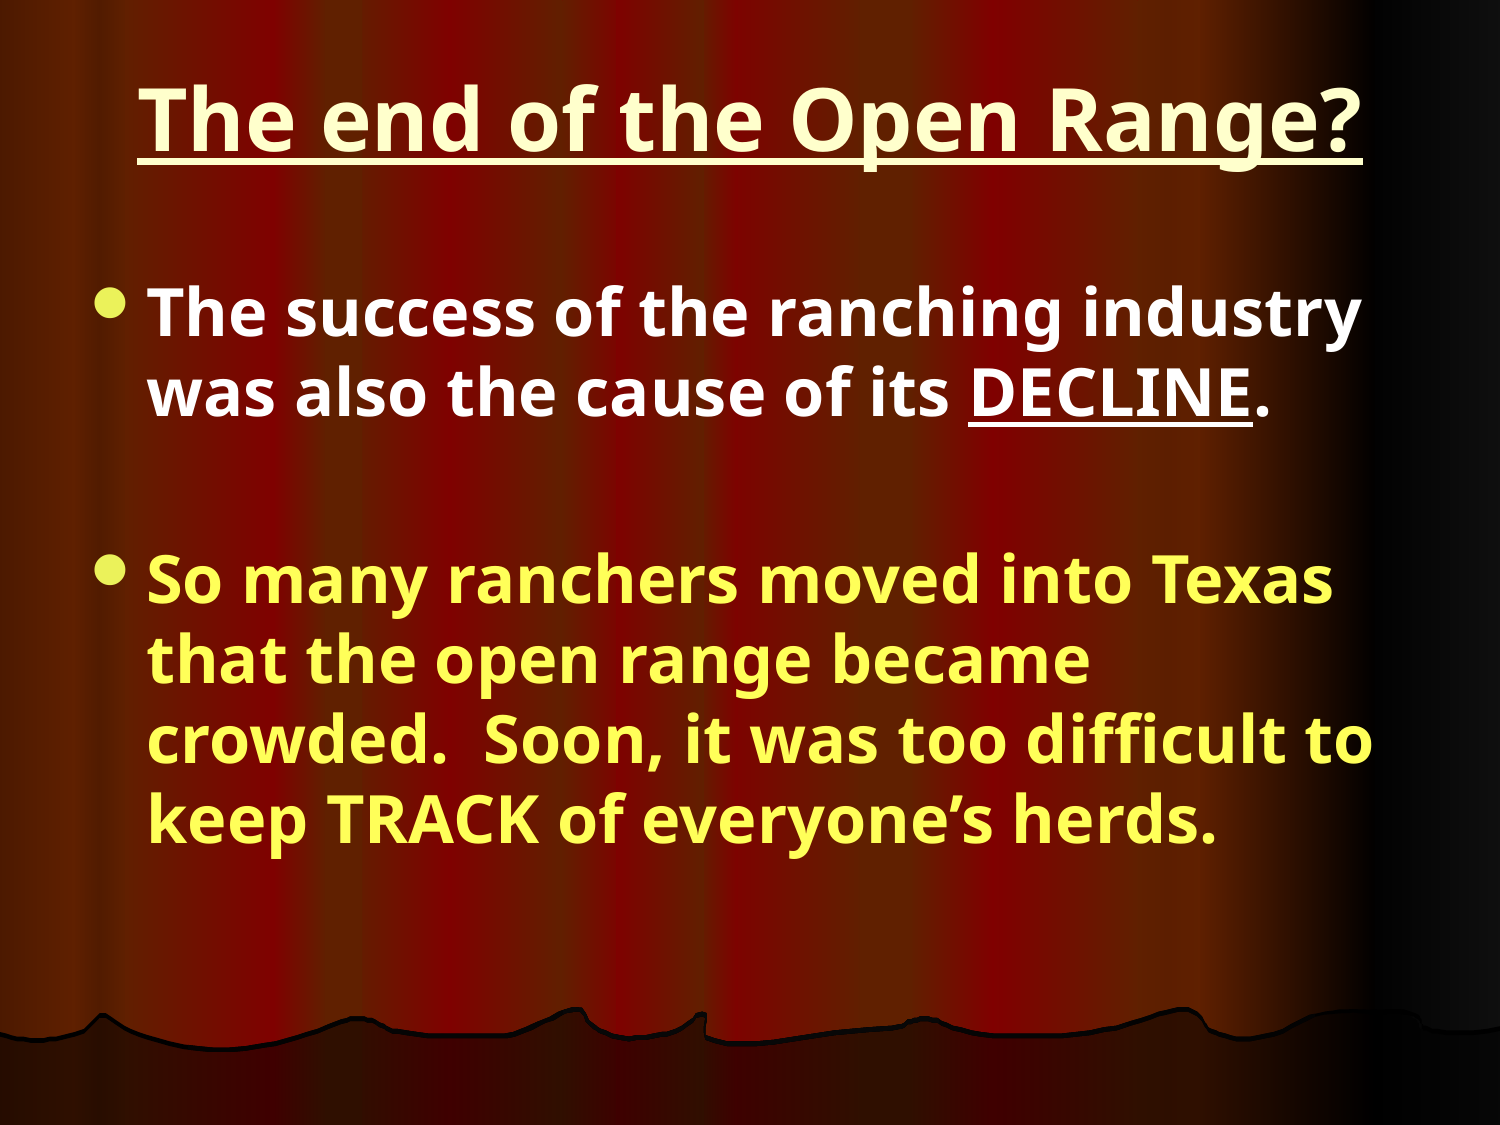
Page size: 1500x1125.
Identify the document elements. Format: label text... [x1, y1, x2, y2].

list The success of the ranching industry was also the cause of its DECLINE. So many ranchers moved into Texas that the open range became crowded. Soon, it was too difficult to keep TRACK of everyone’s herds. [74, 262, 1426, 951]
title The end of the Open Range? [74, 45, 1426, 188]
